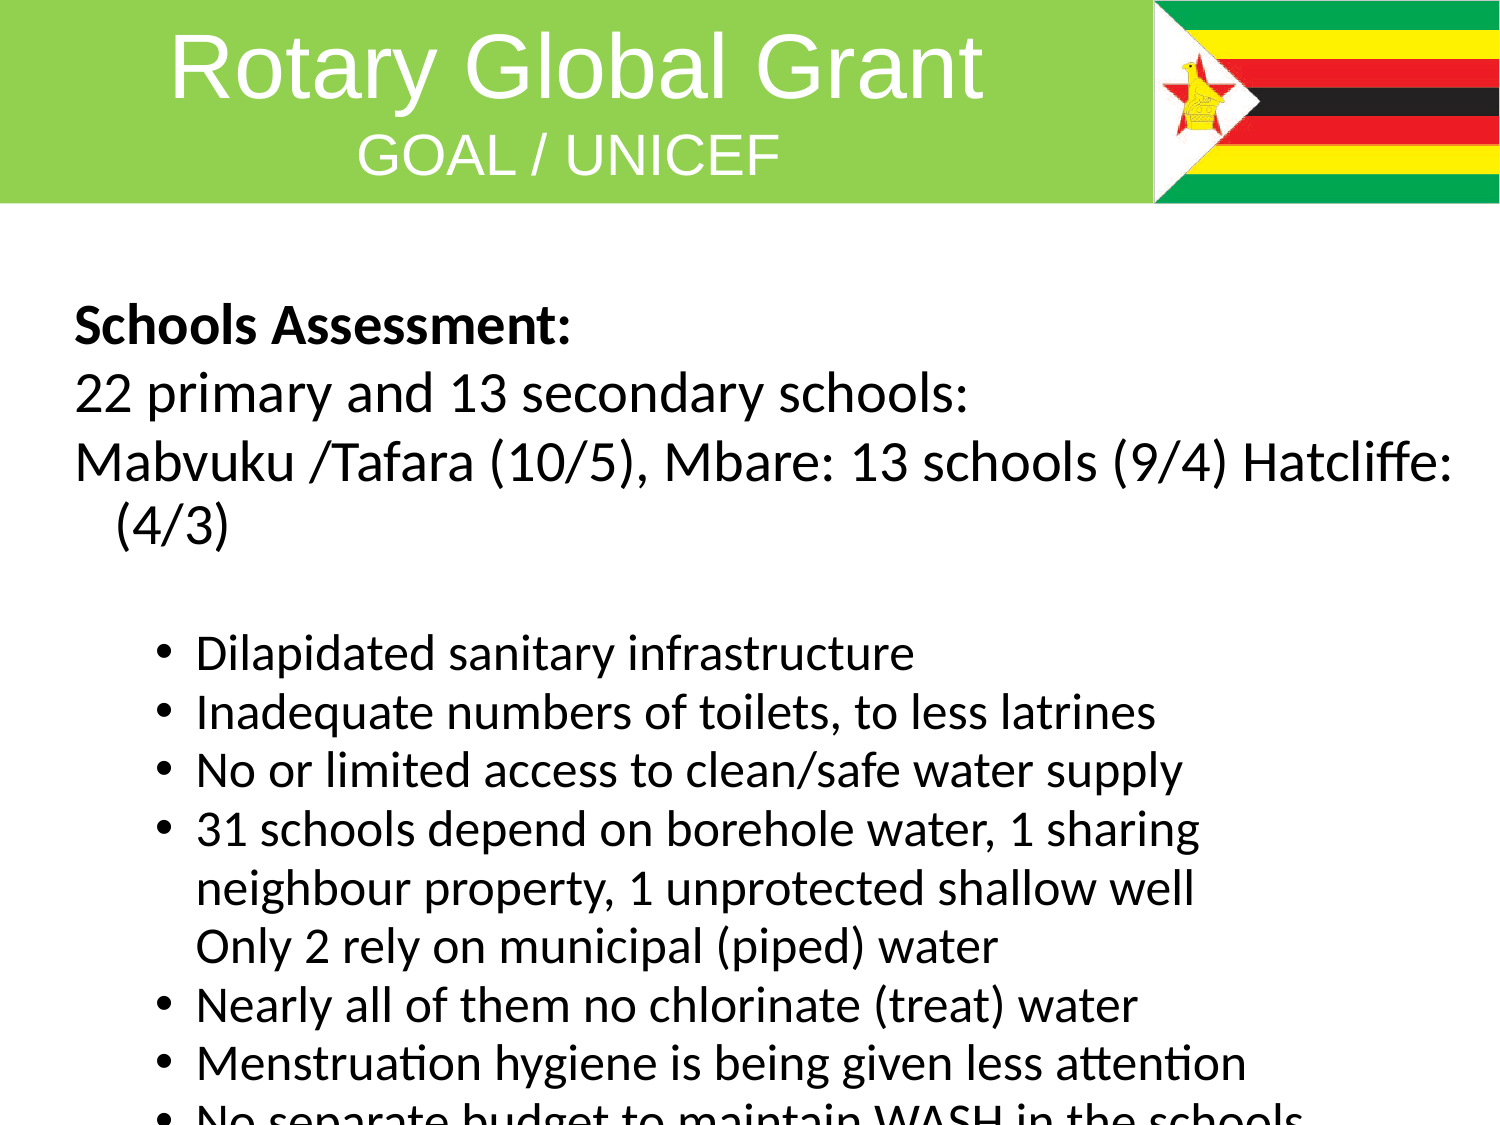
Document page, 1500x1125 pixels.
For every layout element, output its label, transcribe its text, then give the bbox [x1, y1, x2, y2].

text_box Rotary Global Grant GOAL / UNICEF [81, 0, 1072, 195]
text_box [0, 0, 1153, 204]
list Schools Assessment: 22 primary and 13 secondary schools: Mabvuku /Tafara (10/5), Mbare: 13 schools (9/4) Hatcliffe: (4/3) Dilapidated sanitary infrastructure Inadequate numbers of toilets, to less latrines No or limited access to clean/safe water supply 31 schools depend on borehole water, 1 sharing neighbour property, 1 unprotected shallow well Only 2 rely on municipal (piped) water Nearly all of them no chlorinate (treat) water Menstruation hygiene is being given less attention No separate budget to maintain WASH in the schools [59, 204, 1500, 1125]
picture [1153, 0, 1500, 204]
